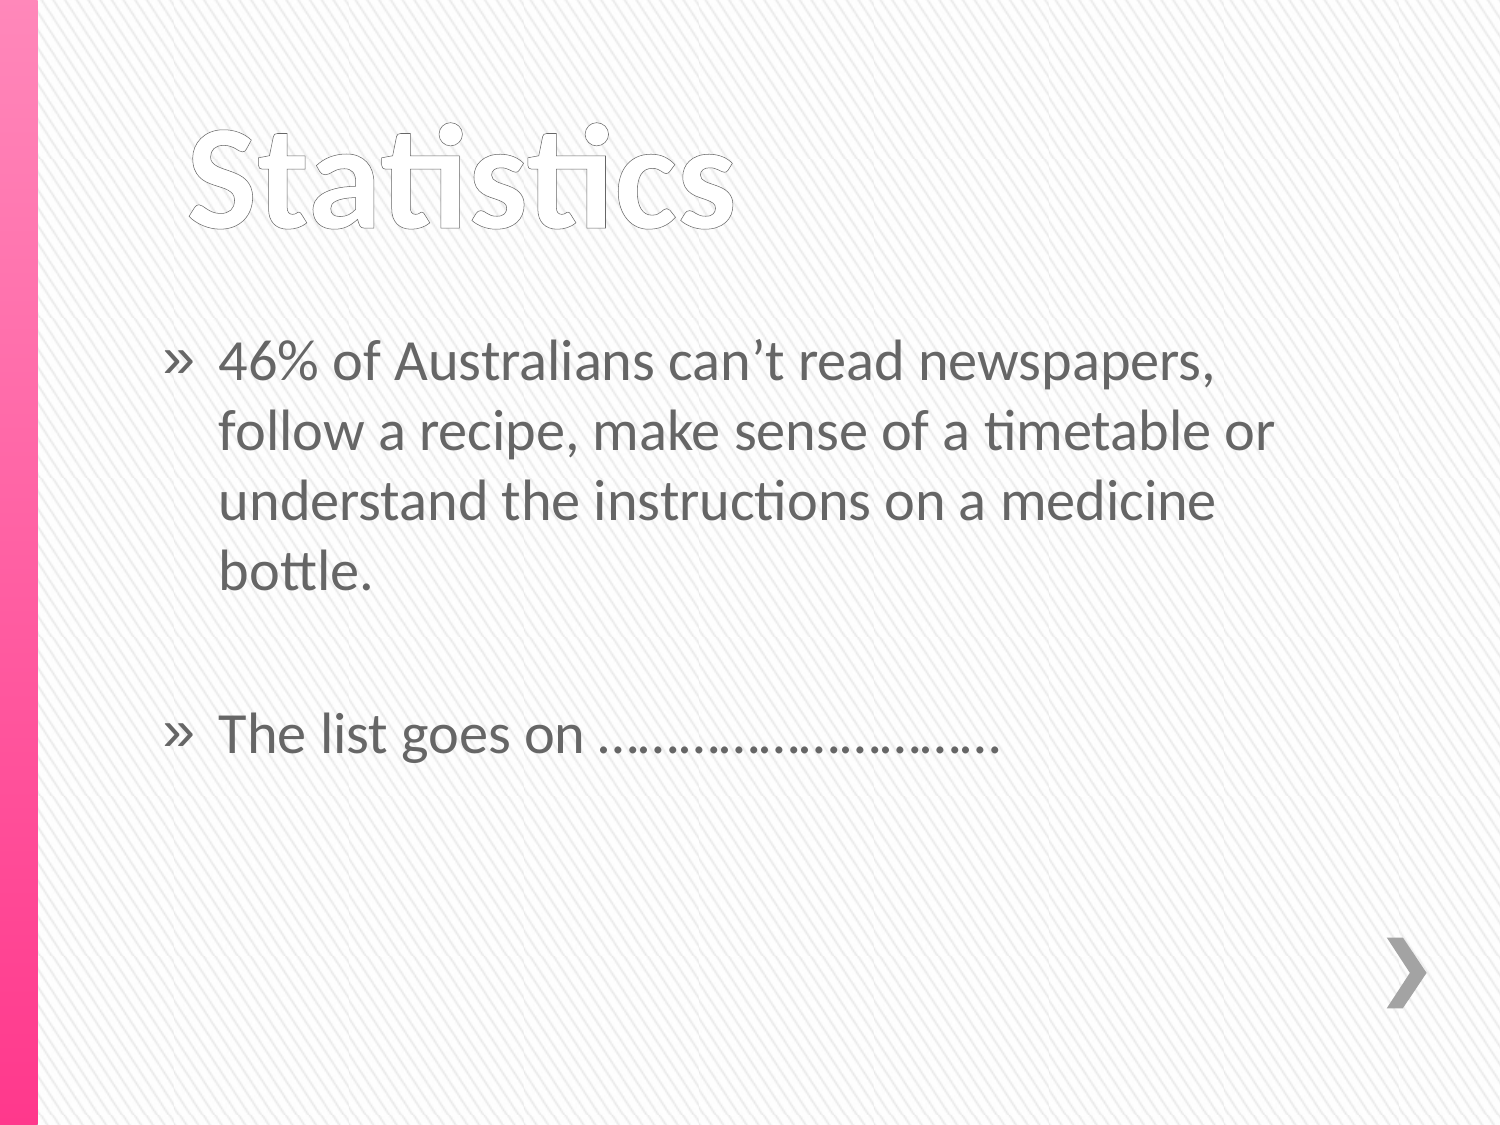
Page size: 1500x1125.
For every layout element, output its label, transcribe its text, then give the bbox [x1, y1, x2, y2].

list 46% of Australians can’t read newspapers, follow a recipe, make sense of a timetable or understand the instructions on a medicine bottle. The list goes on ………………………… [147, 314, 1373, 1040]
title Statistics [171, 78, 1359, 266]
